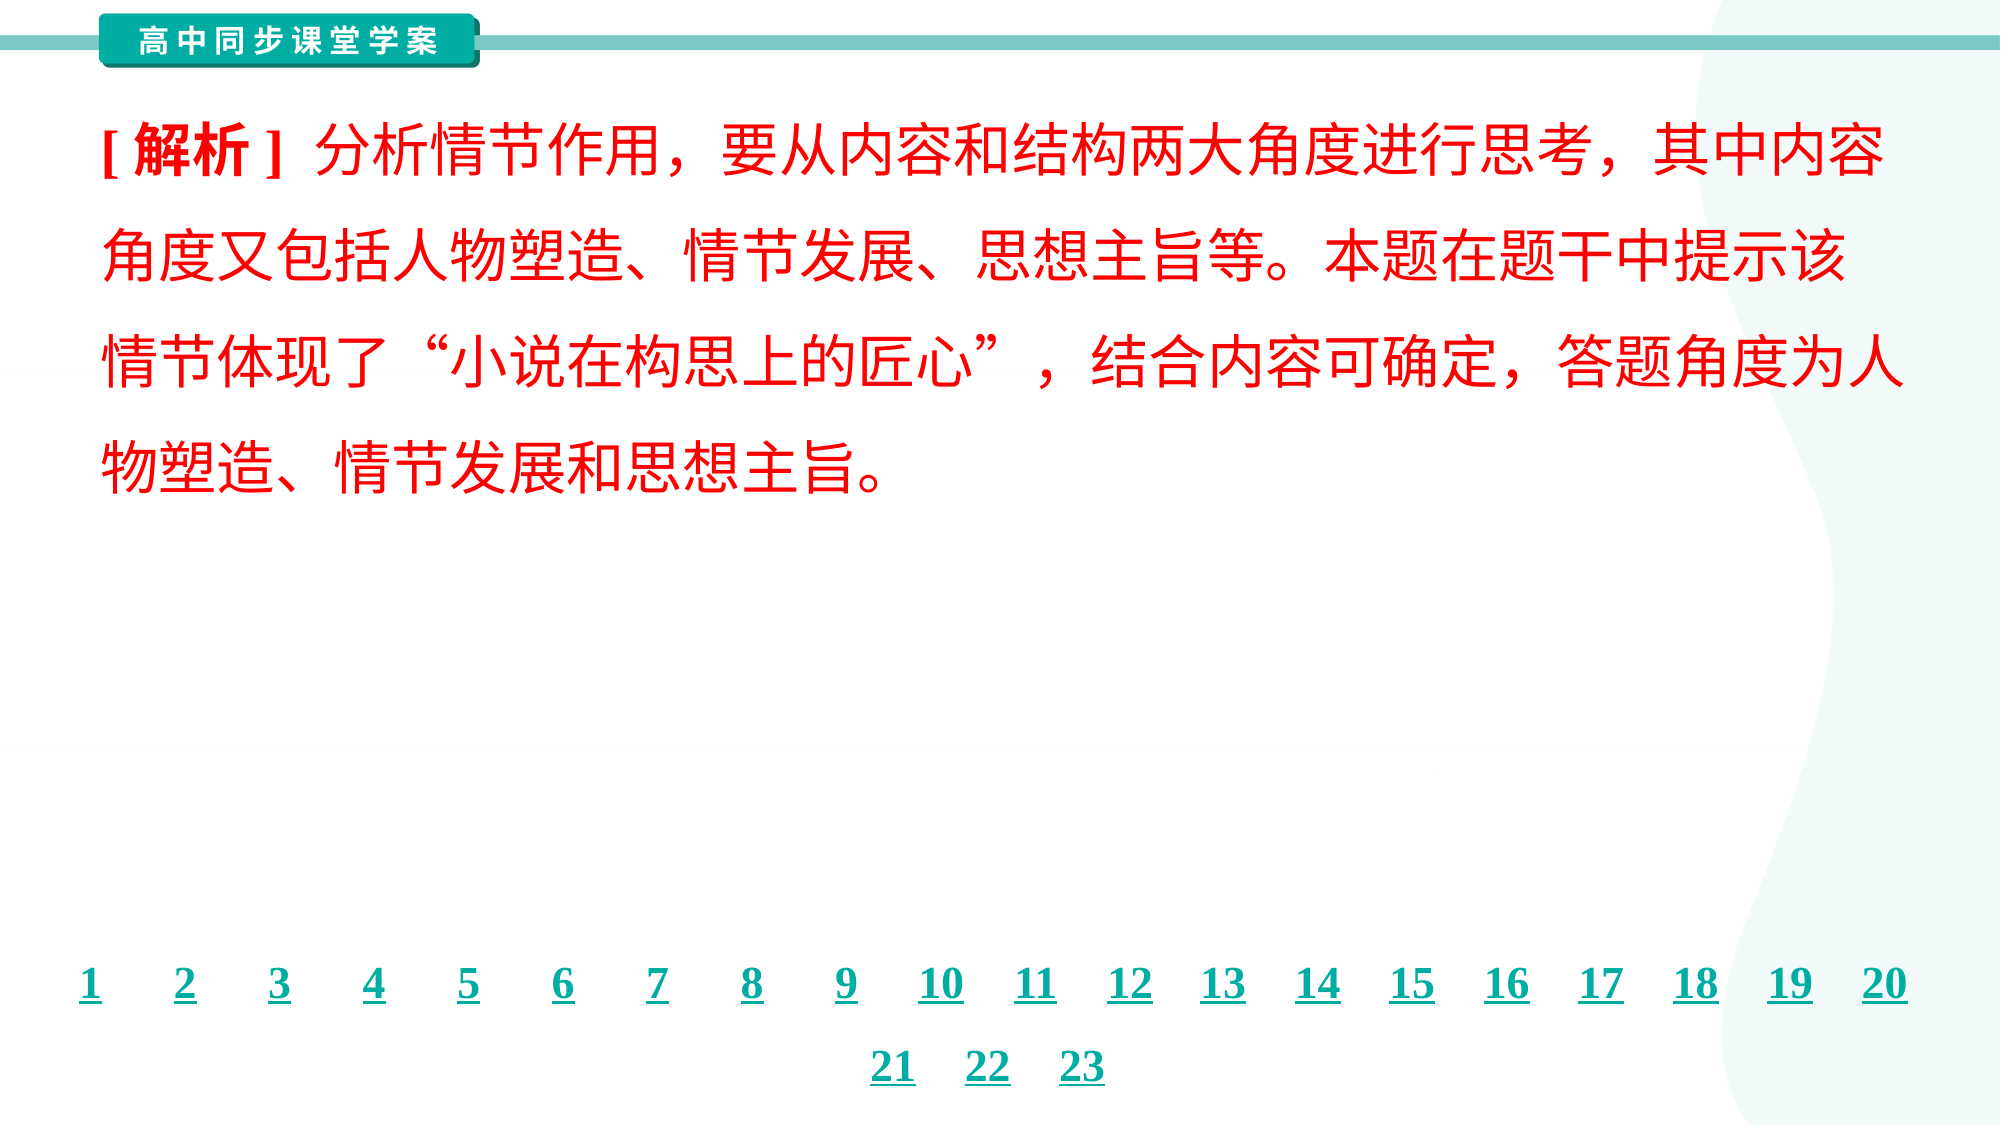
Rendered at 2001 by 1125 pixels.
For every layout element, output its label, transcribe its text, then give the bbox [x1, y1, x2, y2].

picture [0, 0, 2000, 1125]
text_box [解析] 分析情节作用，要从内容和结构两大角度进行思考，其中内容 角度又包括人物塑造、情节发展、思想主旨等。本题在题干中提示该 情节体现了“小说在构思上的匠心”，结合内容可确定，答题角度为人 物塑造、情节发展和思想主旨。 [100, 76, 1899, 502]
